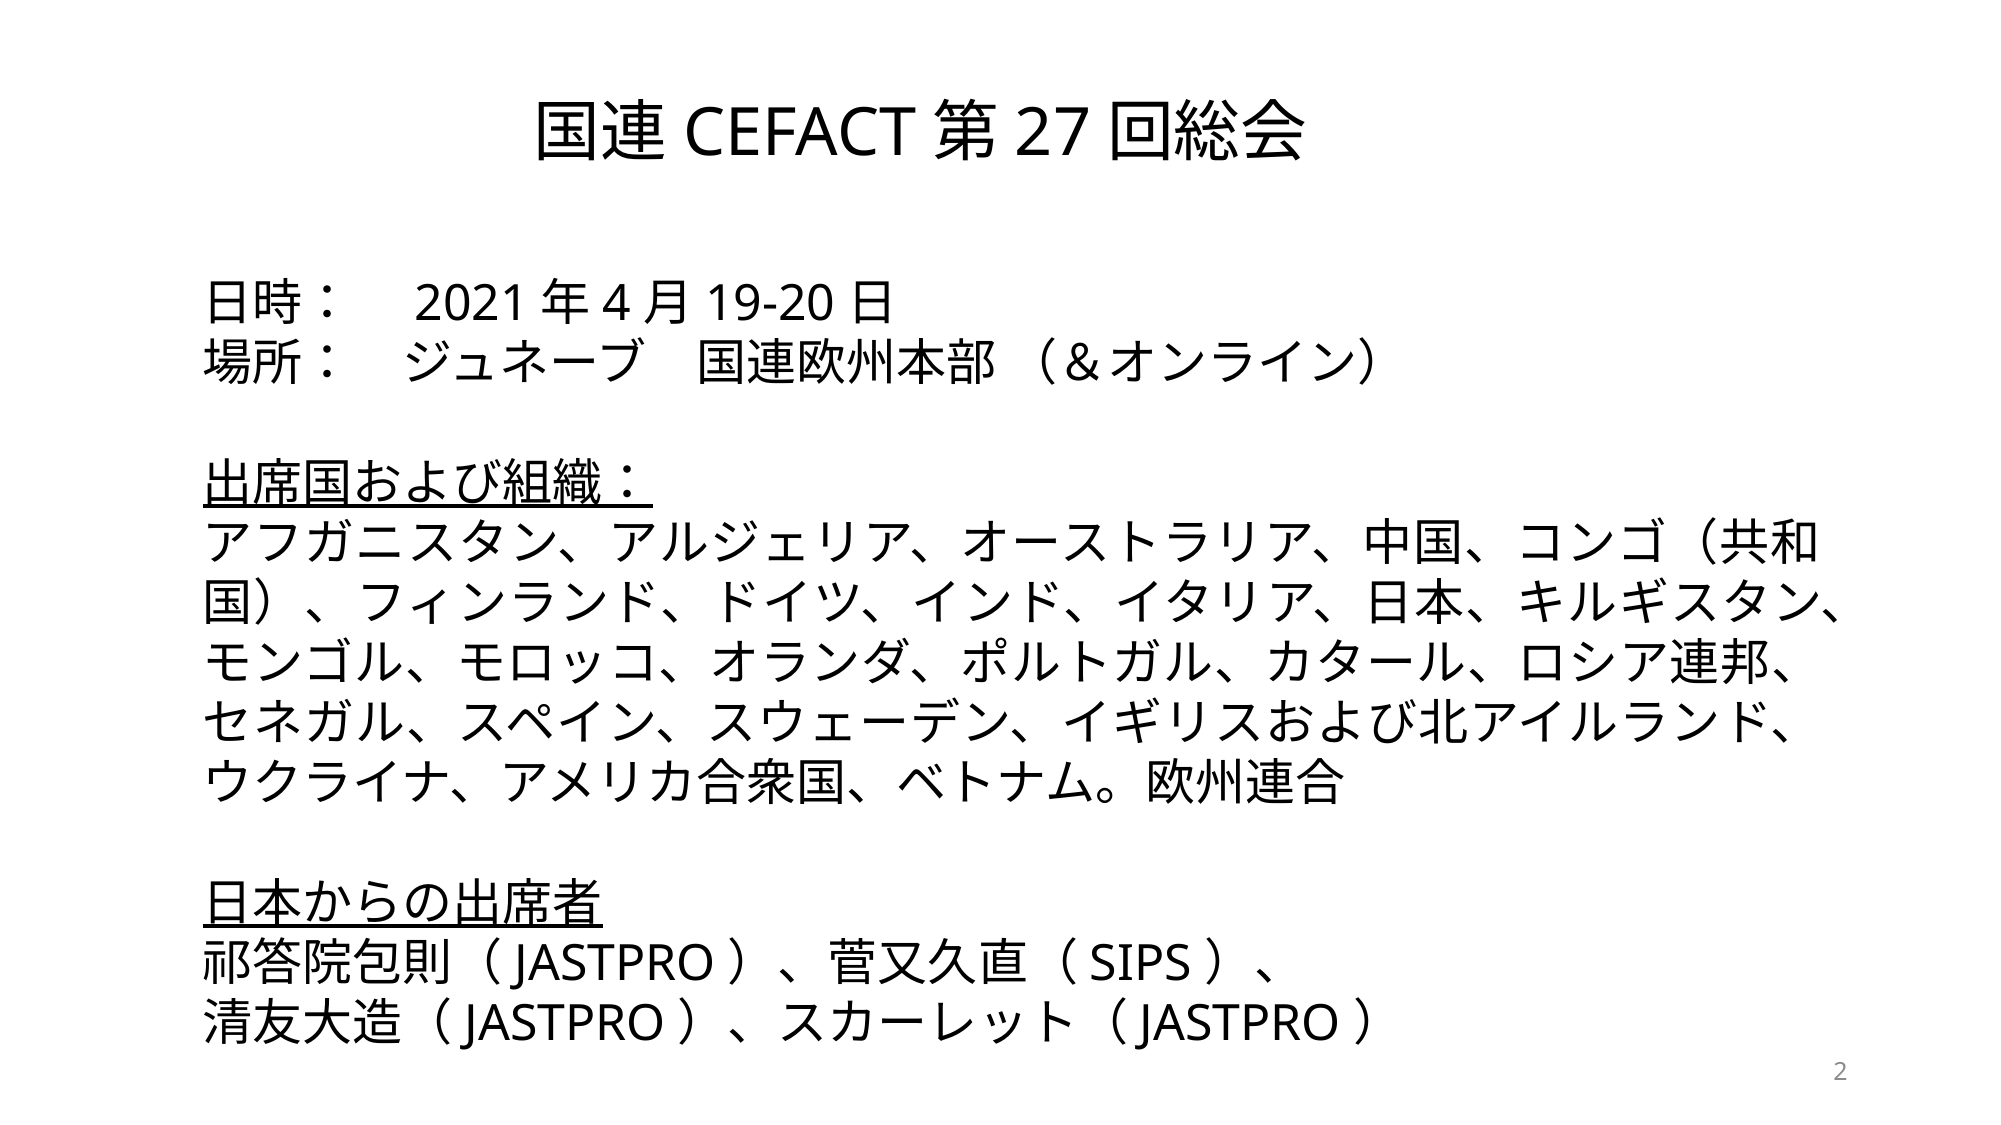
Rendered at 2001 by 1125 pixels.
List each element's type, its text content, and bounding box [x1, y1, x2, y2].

slide_number 2 [1412, 1042, 1863, 1103]
text_box 日時： 2021年4月19-20日 場所： ジュネーブ 国連欧州本部 （＆オンライン） 出席国および組織： アフガニスタン、アルジェリア、オーストラリア、中国、コンゴ（共和国）、フィンランド、ドイツ、インド、イタリア、日本、キルギスタン、モンゴル、モロッコ、オランダ、ポルトガル、カタール、ロシア連邦、セネガル、スペイン、スウェーデン、イギリスおよび北アイルランド、ウクライナ、アメリカ合衆国、ベトナム。欧州連合 日本からの出席者 祁答院包則（JASTPRO）、菅又久直（SIPS）、 清友大造（JASTPRO）、スカーレット（JASTPRO） [187, 263, 1837, 1058]
text_box 国連CEFACT第27回総会 [500, 80, 1342, 176]
